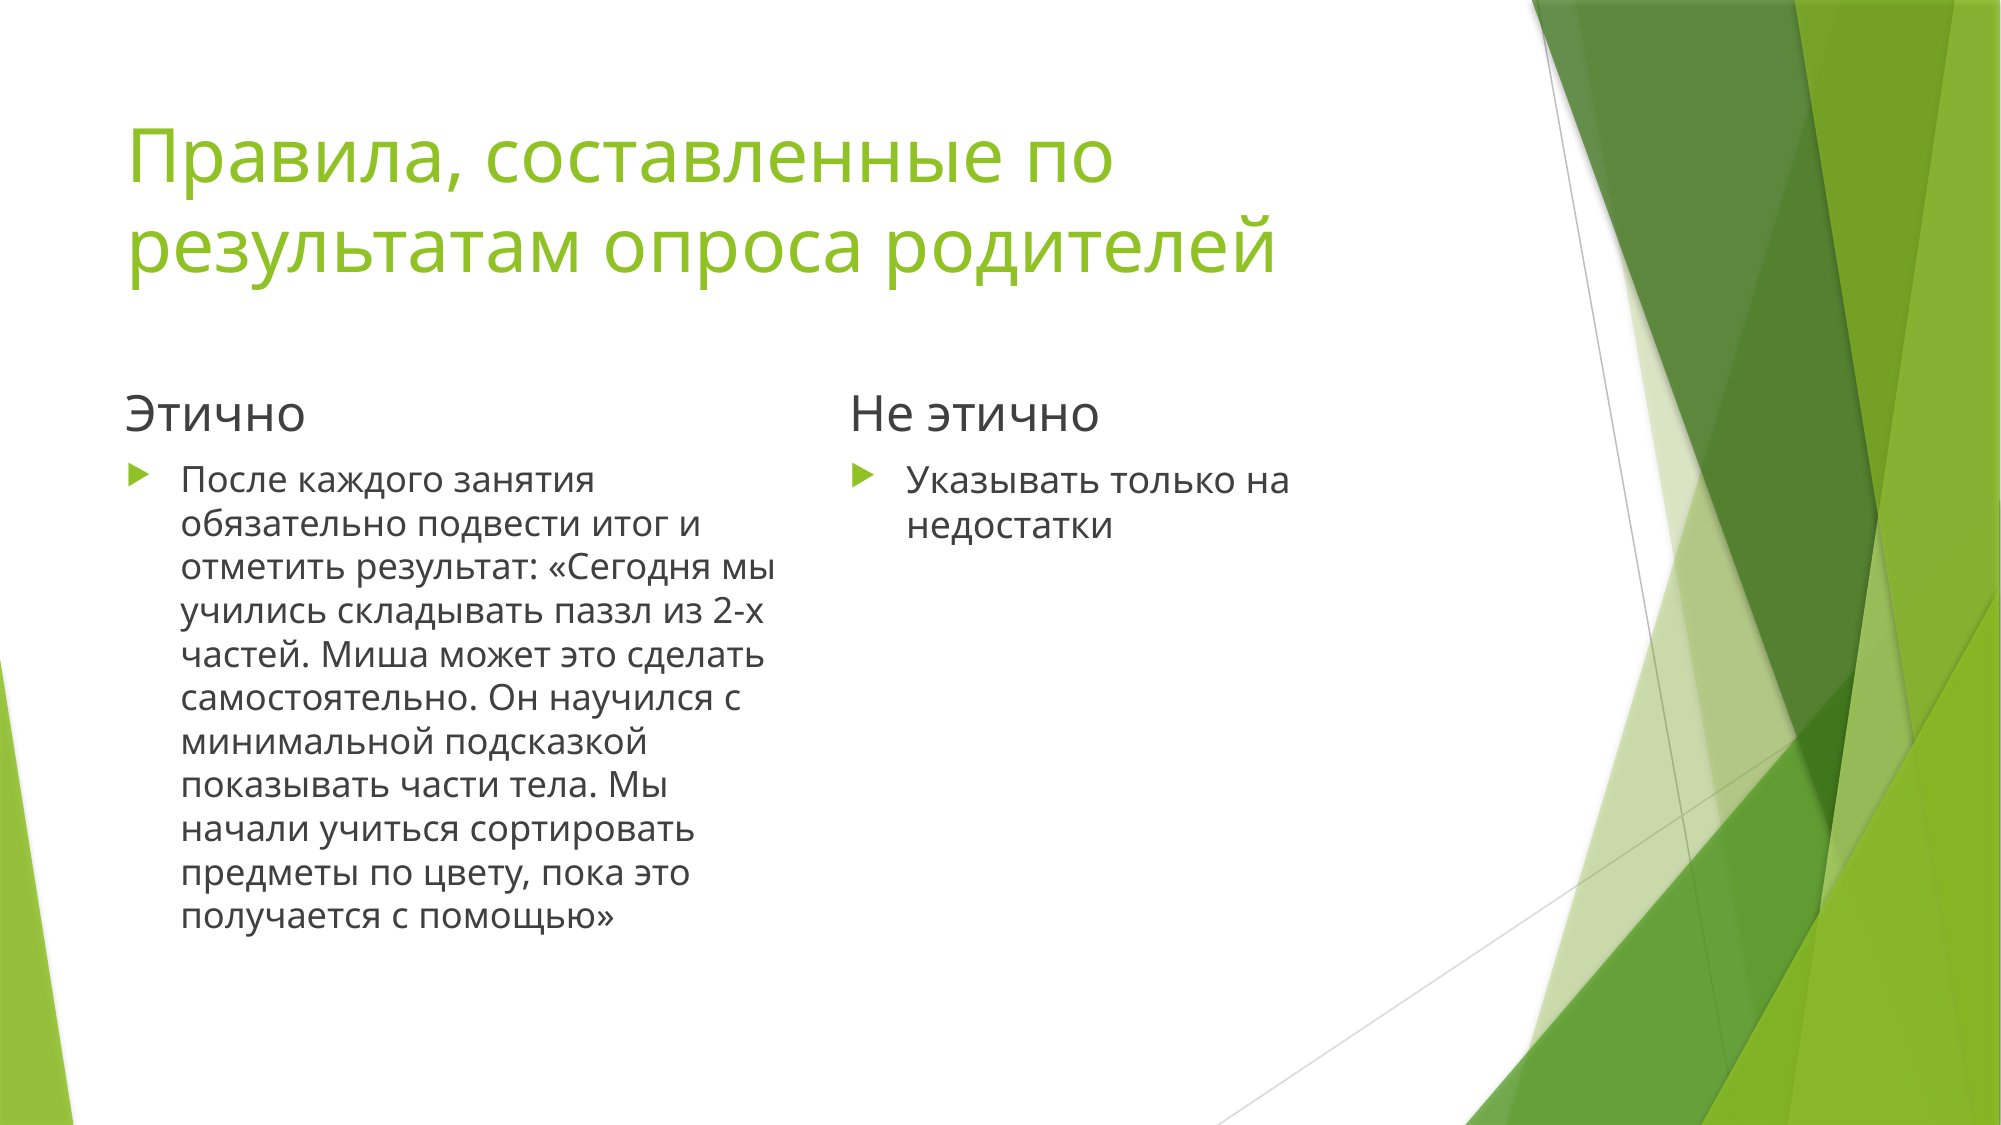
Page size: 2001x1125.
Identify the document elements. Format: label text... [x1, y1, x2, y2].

list Этично [110, 354, 798, 448]
list Не этично [834, 354, 1522, 448]
list После каждого занятия обязательно подвести итог и отметить результат: «Сегодня мы учились складывать паззл из 2-х частей. Миша может это сделать самостоятельно. Он научился с минимальной подсказкой показывать части тела. Мы начали учиться сортировать предметы по цвету, пока это получается с помощью» [110, 448, 798, 991]
title Правила, составленные по результатам опроса родителей [111, 99, 1522, 317]
list Указывать только на недостатки [834, 448, 1522, 991]
